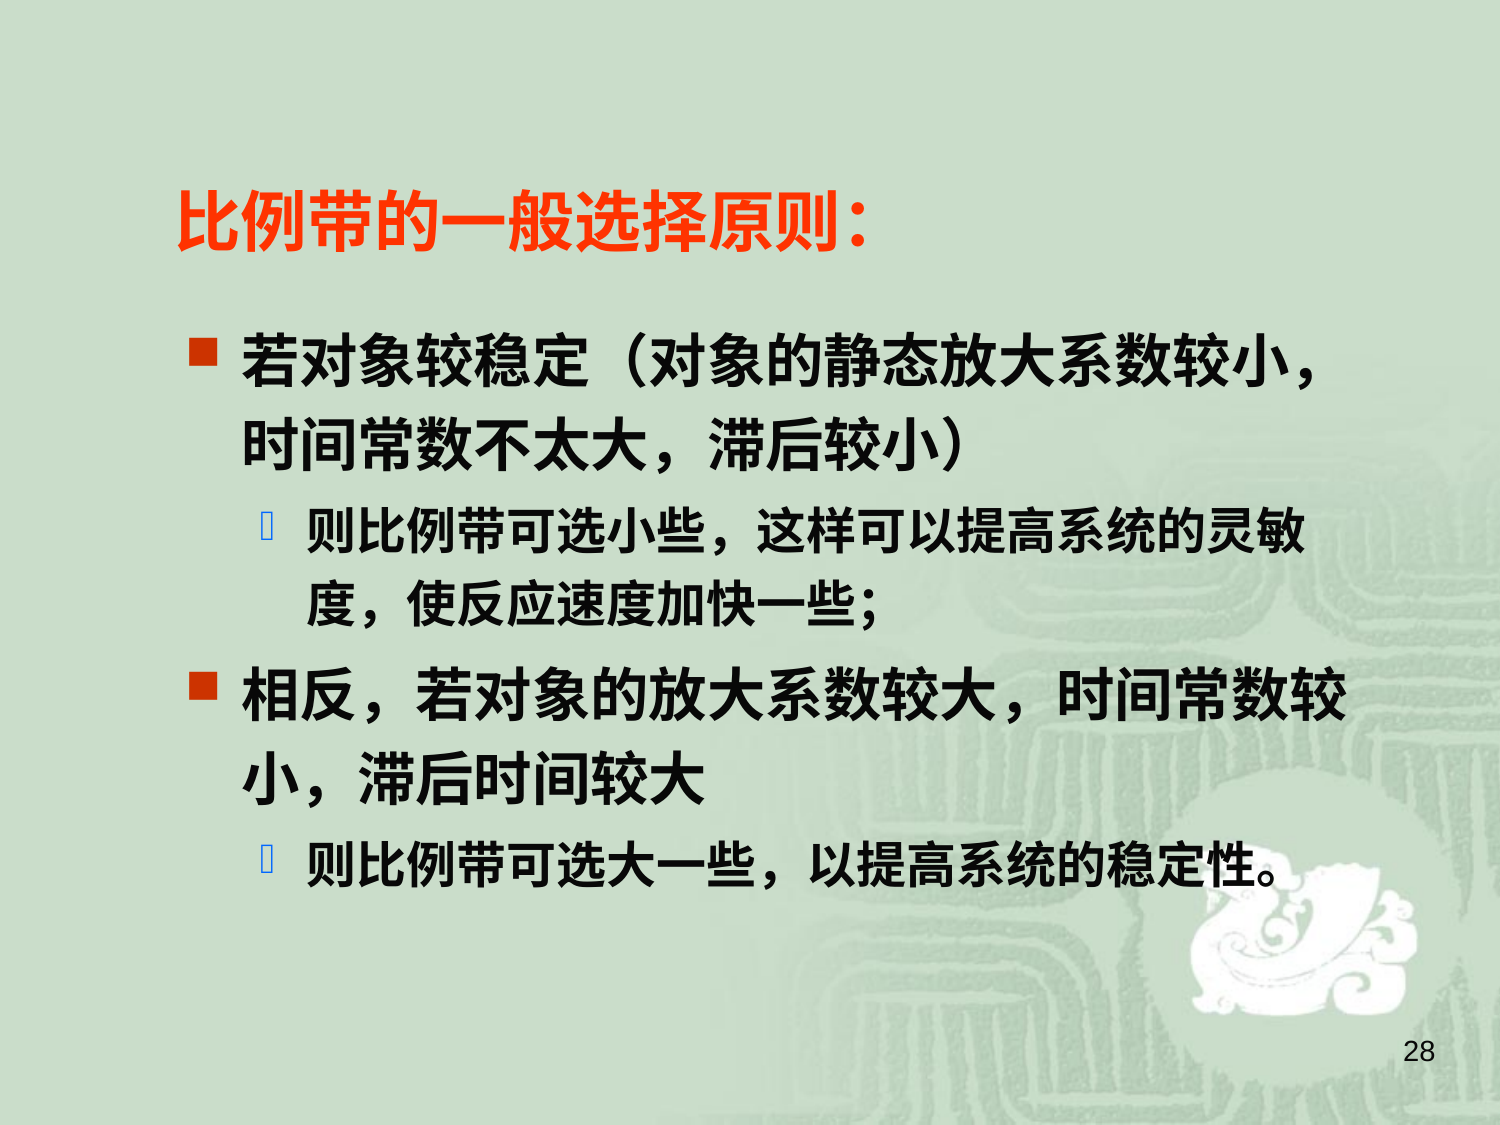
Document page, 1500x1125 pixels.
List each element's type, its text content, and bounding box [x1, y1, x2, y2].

list 若对象较稳定（对象的静态放大系数较小，时间常数不太大，滞后较小） 则比例带可选小些，这样可以提高系统的灵敏度，使反应速度加快一些； 相反，若对象的放大系数较大，时间常数较小，滞后时间较大 则比例带可选大一些，以提高系统的稳定性。 [169, 302, 1400, 680]
picture [0, 0, 1500, 1125]
text_box 比例带的一般选择原则： [159, 172, 1057, 268]
slide_number 28 [1074, 1024, 1451, 1103]
